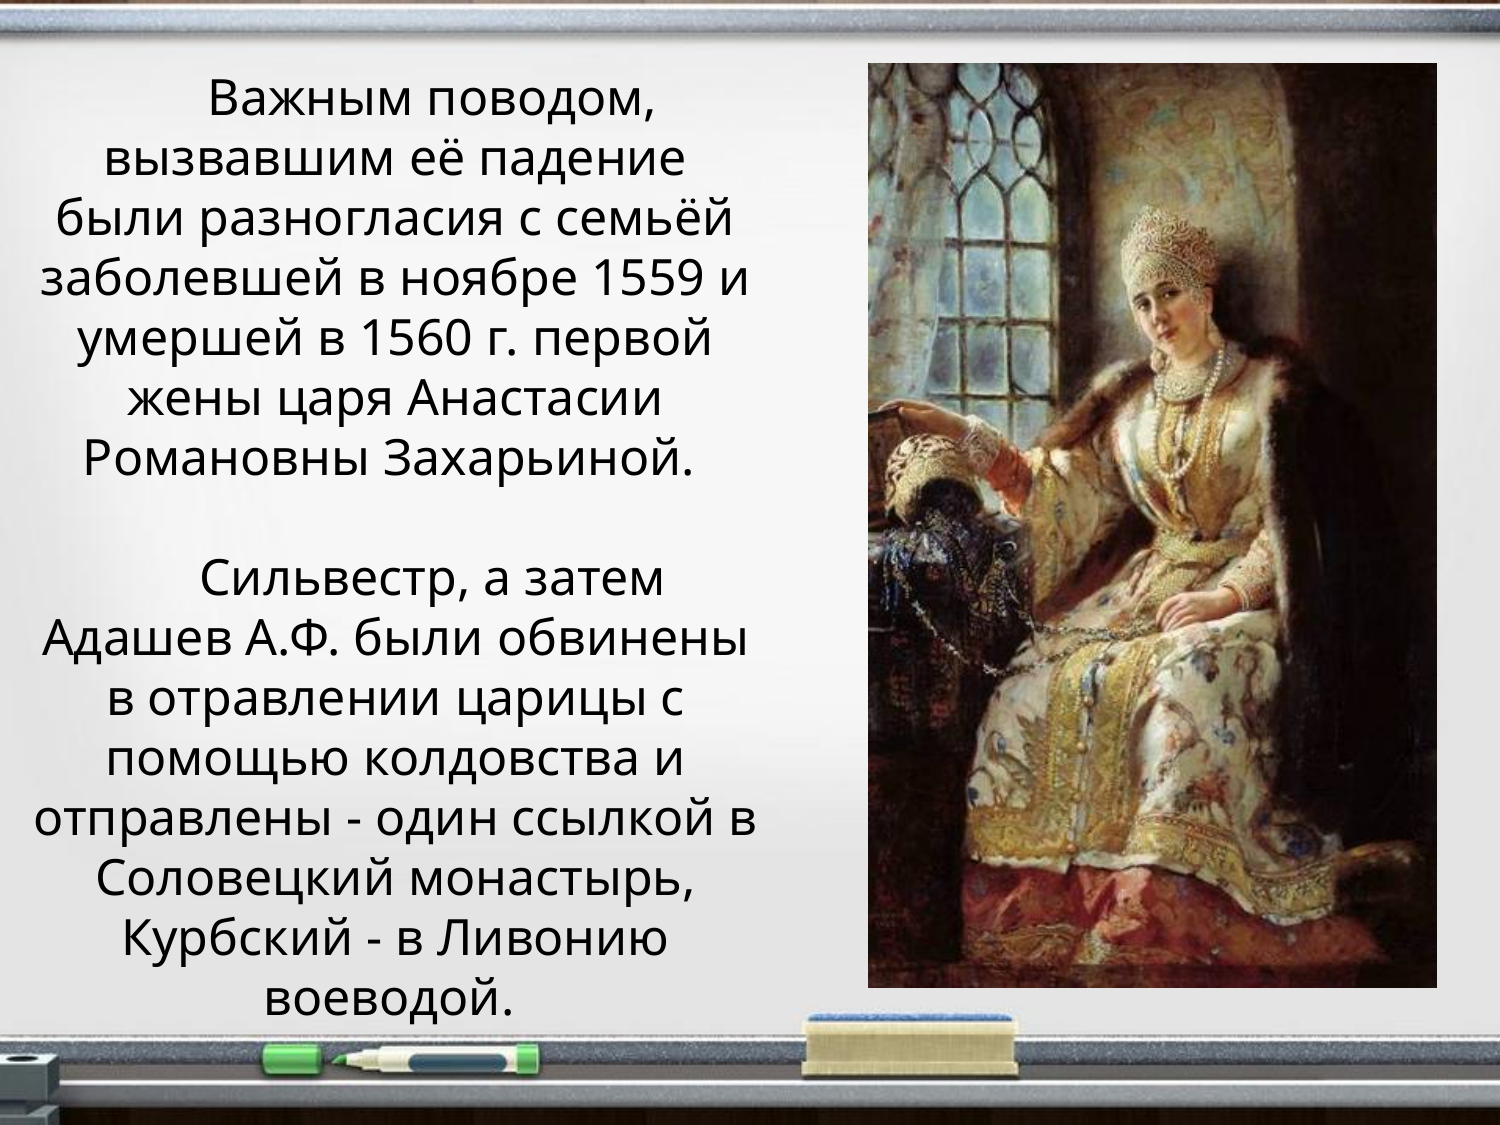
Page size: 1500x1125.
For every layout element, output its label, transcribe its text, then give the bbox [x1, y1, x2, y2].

picture [0, 0, 1500, 1125]
text_box Важным поводом, вызвавшим её падение были разногласия с семьёй заболевшей в ноябре 1559 и умершей в 1560 г. первой жены царя Анастасии Романовны Захарьиной. Сильвестр, а затем Адашев А.Ф. были обвинены в отравлении царицы с помощью колдовства и отправлены - один ссылкой в Соловецкий монастырь, Курбский - в Ливонию воеводой. [17, 57, 774, 1033]
